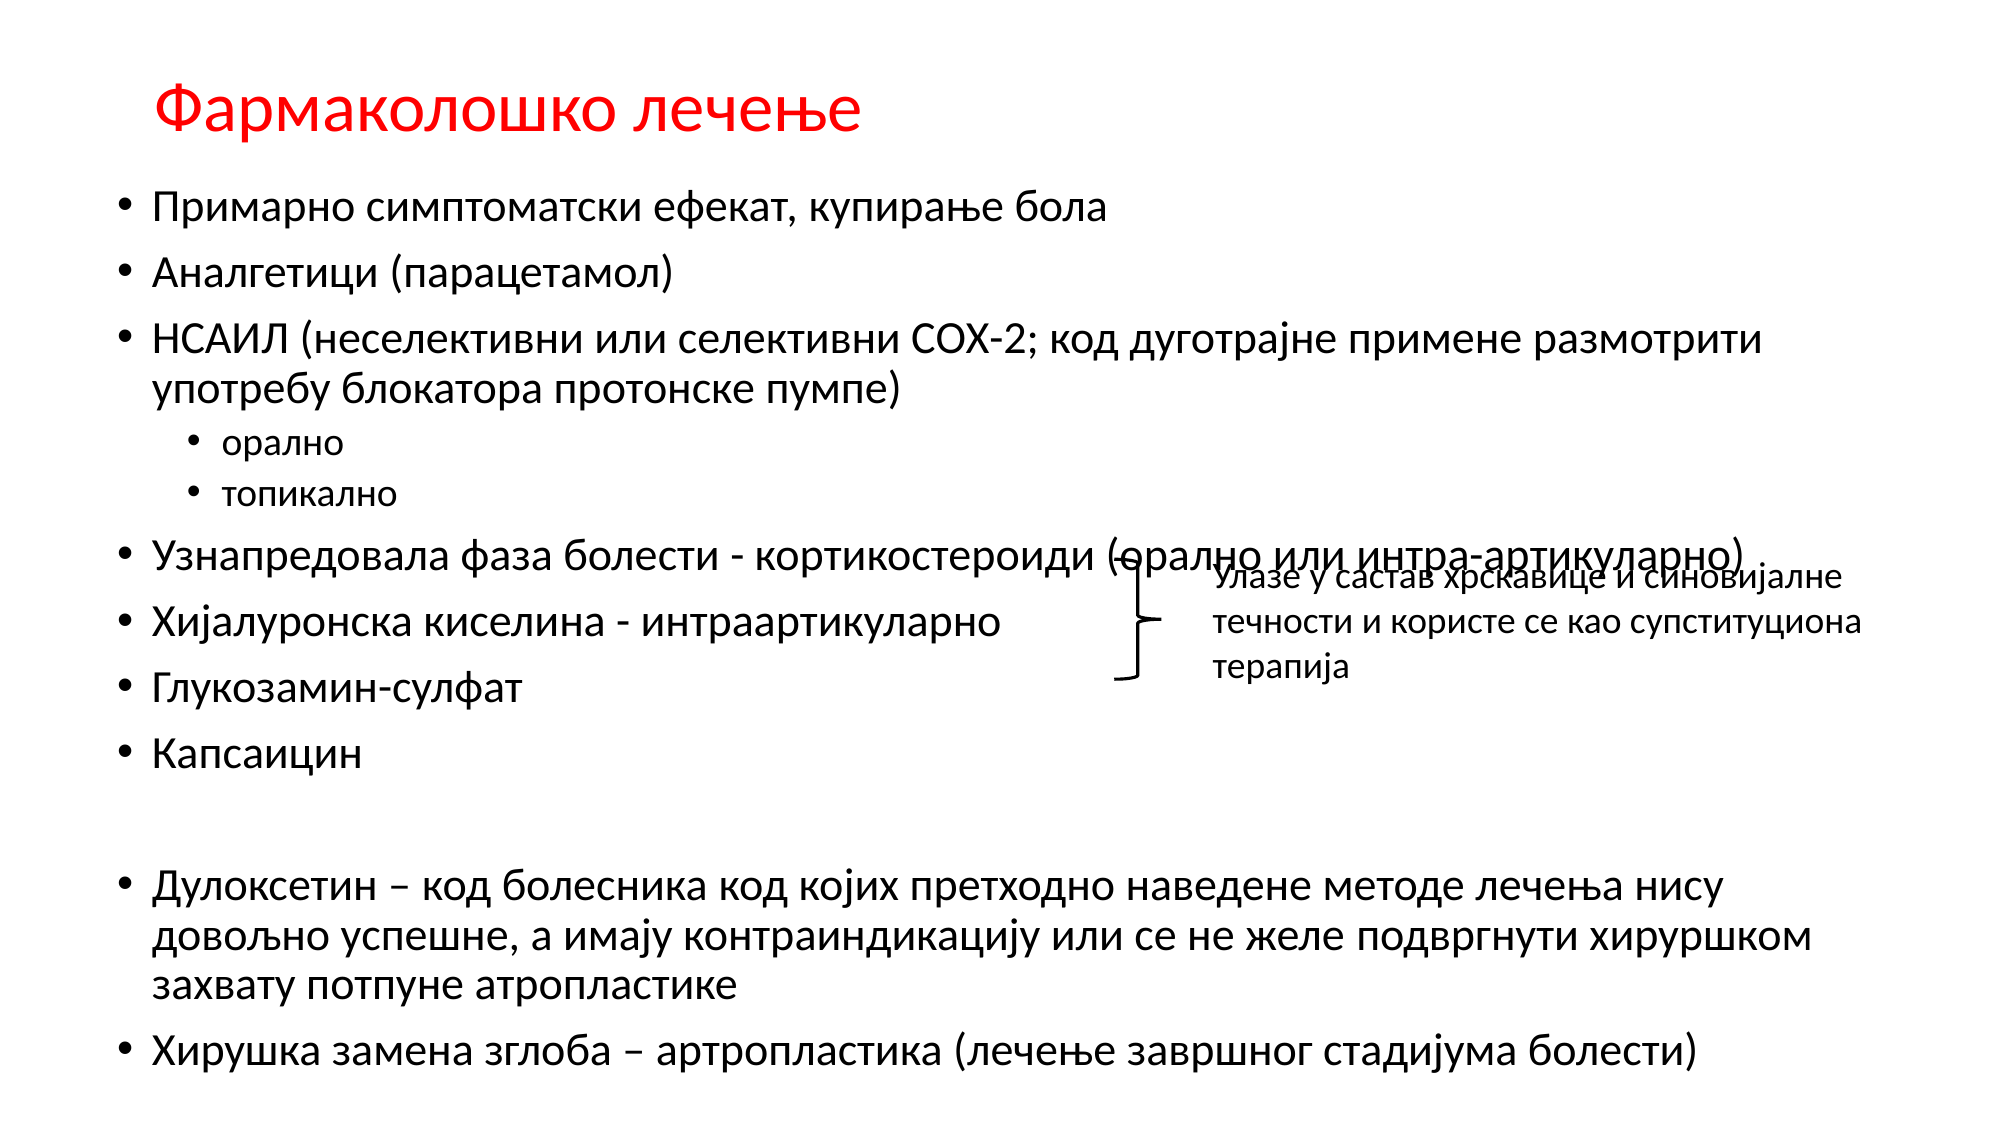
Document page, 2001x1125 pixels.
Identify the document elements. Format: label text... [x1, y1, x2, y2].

text_box Улазе у састав хрскавице и синовијалне течности и користе се као супституциона терапија [1197, 543, 1944, 694]
text_box [1114, 557, 1162, 681]
list Примарно симптоматски ефекат, купирање бола Аналгетици (парацетамол) НСАИЛ (неселективни или селективни СОХ-2; код дуготрајне примене размотрити употребу блокатора протонске пумпе) орално топикално Узнапредовала фаза болести - кортикостероиди (орално или интра-артикуларно) Хијалуронска киселина - интраартикуларно Глукозамин-сулфат Капсаицин Дулоксетин – код болесника код којих претходно наведене методе лечења нису довољно успешне, а имају контраиндикацију или се не желе подвргнути хируршком захвату потпуне атропластике Хирушка замена зглоба – артропластика (лечење завршног стадијума болести) [102, 174, 1921, 1088]
title Фармаколошко лечење [139, 0, 1865, 174]
